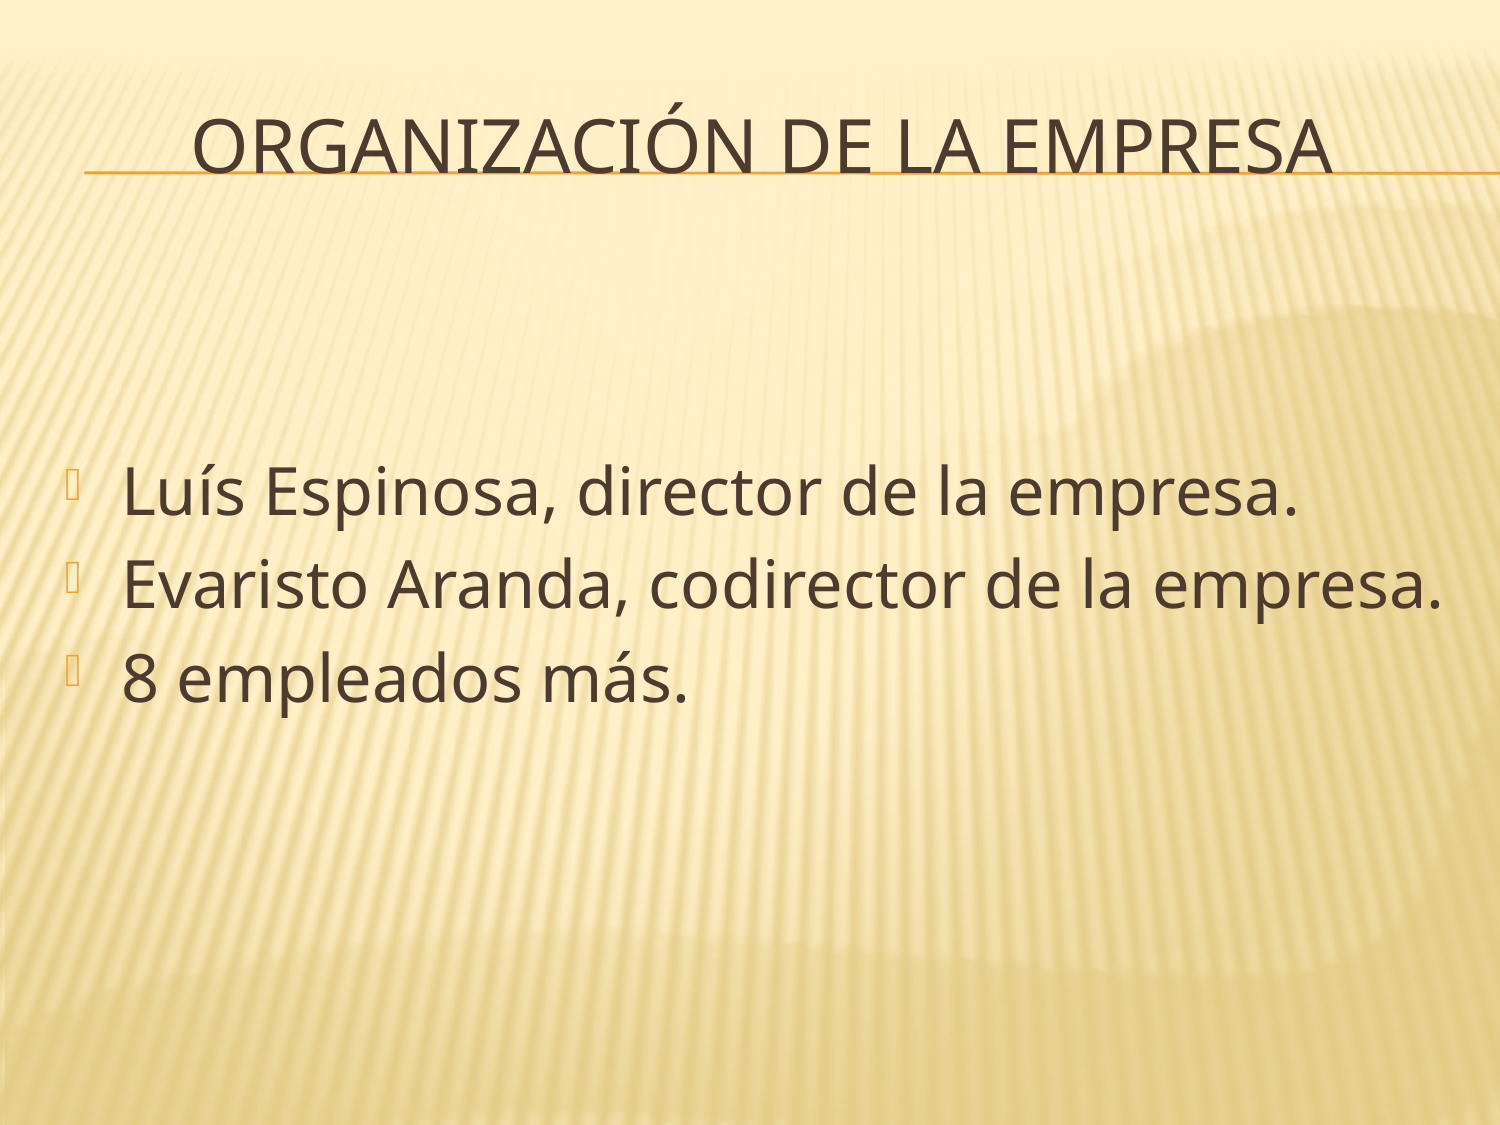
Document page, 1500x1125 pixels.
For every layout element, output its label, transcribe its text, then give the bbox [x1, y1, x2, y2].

title Organización de la empresa [50, 75, 1475, 213]
list Luís Espinosa, director de la empresa. Evaristo Aranda, codirector de la empresa. 8 empleados más. [50, 254, 1475, 998]
